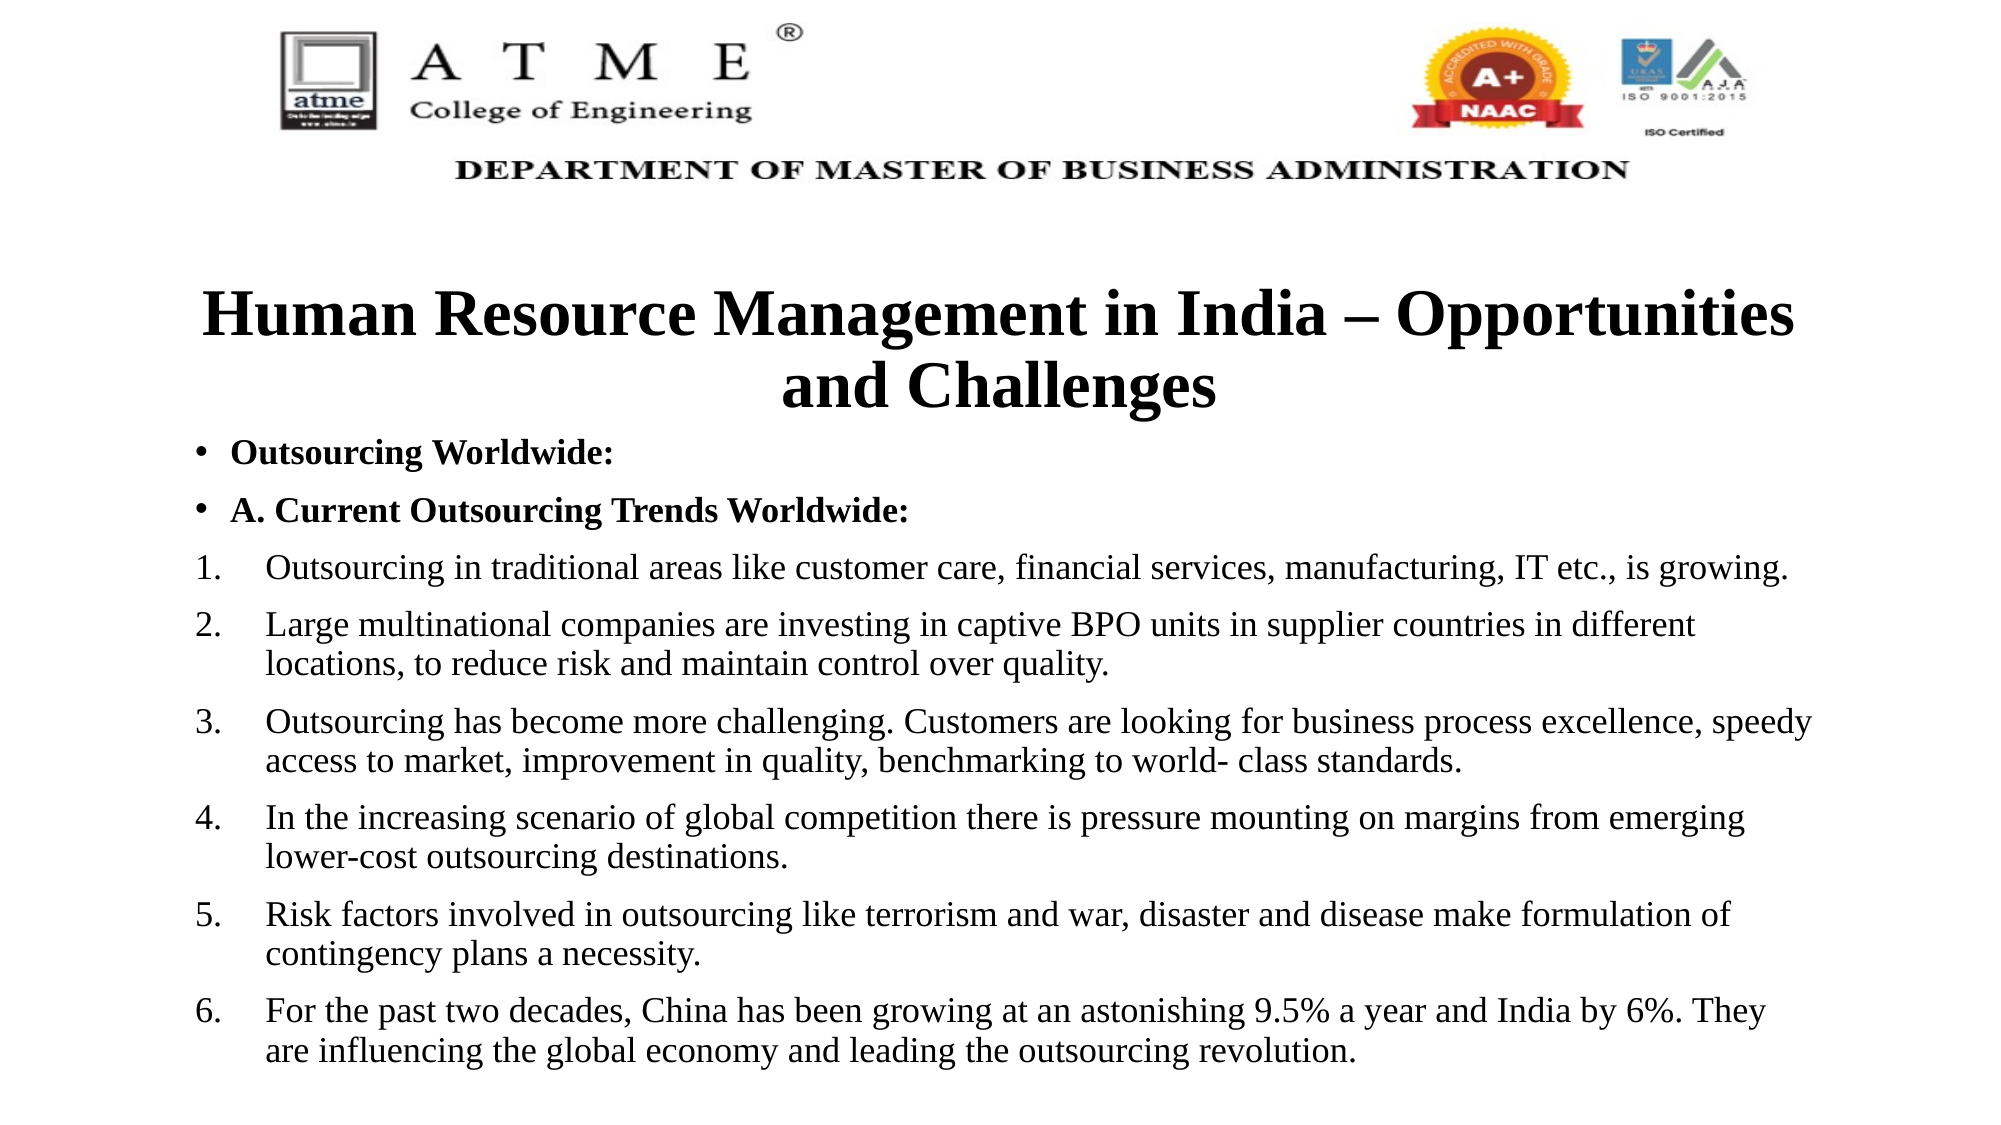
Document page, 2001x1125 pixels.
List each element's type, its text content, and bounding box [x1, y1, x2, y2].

list Outsourcing Worldwide: A. Current Outsourcing Trends Worldwide: Outsourcing in traditional areas like customer care, financial services, manufacturing, IT etc., is growing. Large multinational companies are investing in captive BPO units in supplier countries in different locations, to reduce risk and maintain control over quality. Outsourcing has become more challenging. Customers are looking for business process excellence, speedy access to market, improvement in quality, benchmarking to world- class standards. In the increasing scenario of global competition there is pressure mounting on margins from emerging lower-cost outsourcing destinations. Risk factors involved in outsourcing like terrorism and war, disaster and disease make formulation of contingency plans a necessity. For the past two decades, China has been growing at an astonishing 9.5% a year and India by 6%. They are influencing the global economy and leading the outsourcing revolution. [180, 425, 1830, 1110]
title Human Resource Management in India – Opportunities and Challenges [137, 59, 1863, 641]
picture [272, 22, 1802, 59]
